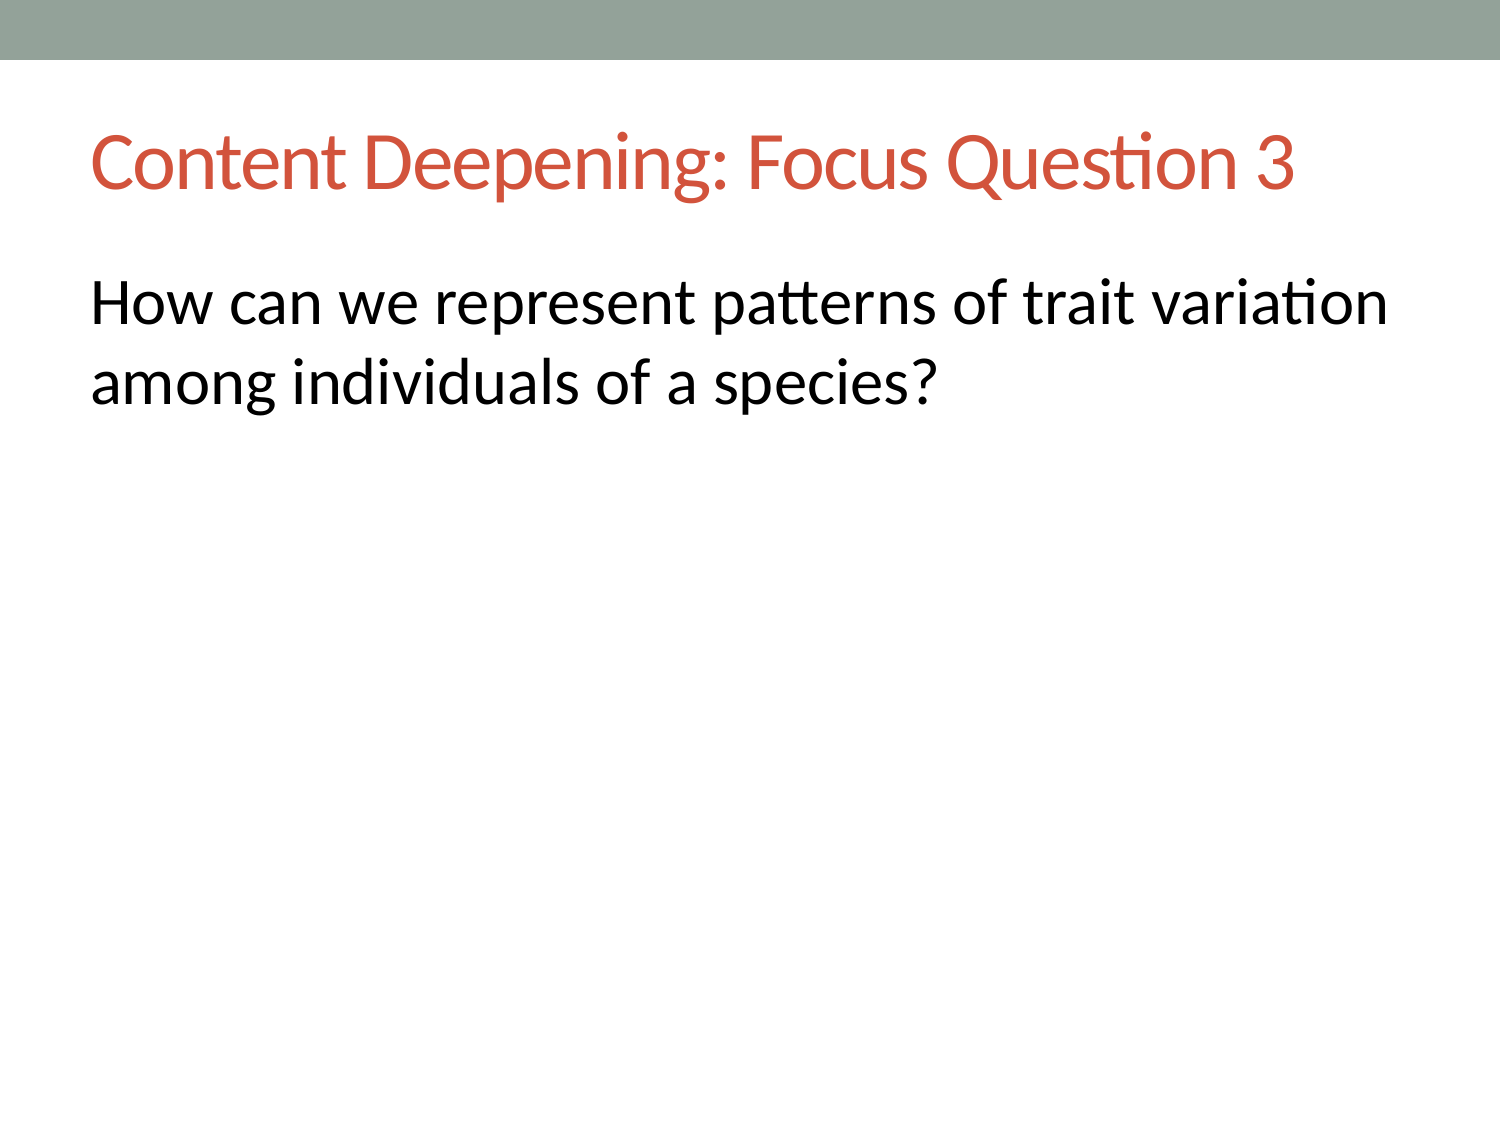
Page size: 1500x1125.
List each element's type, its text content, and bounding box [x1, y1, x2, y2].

list How can we represent patterns of trait variation among individuals of a species? [75, 249, 1413, 488]
title Content Deepening: Focus Question 3 [75, 62, 1425, 250]
